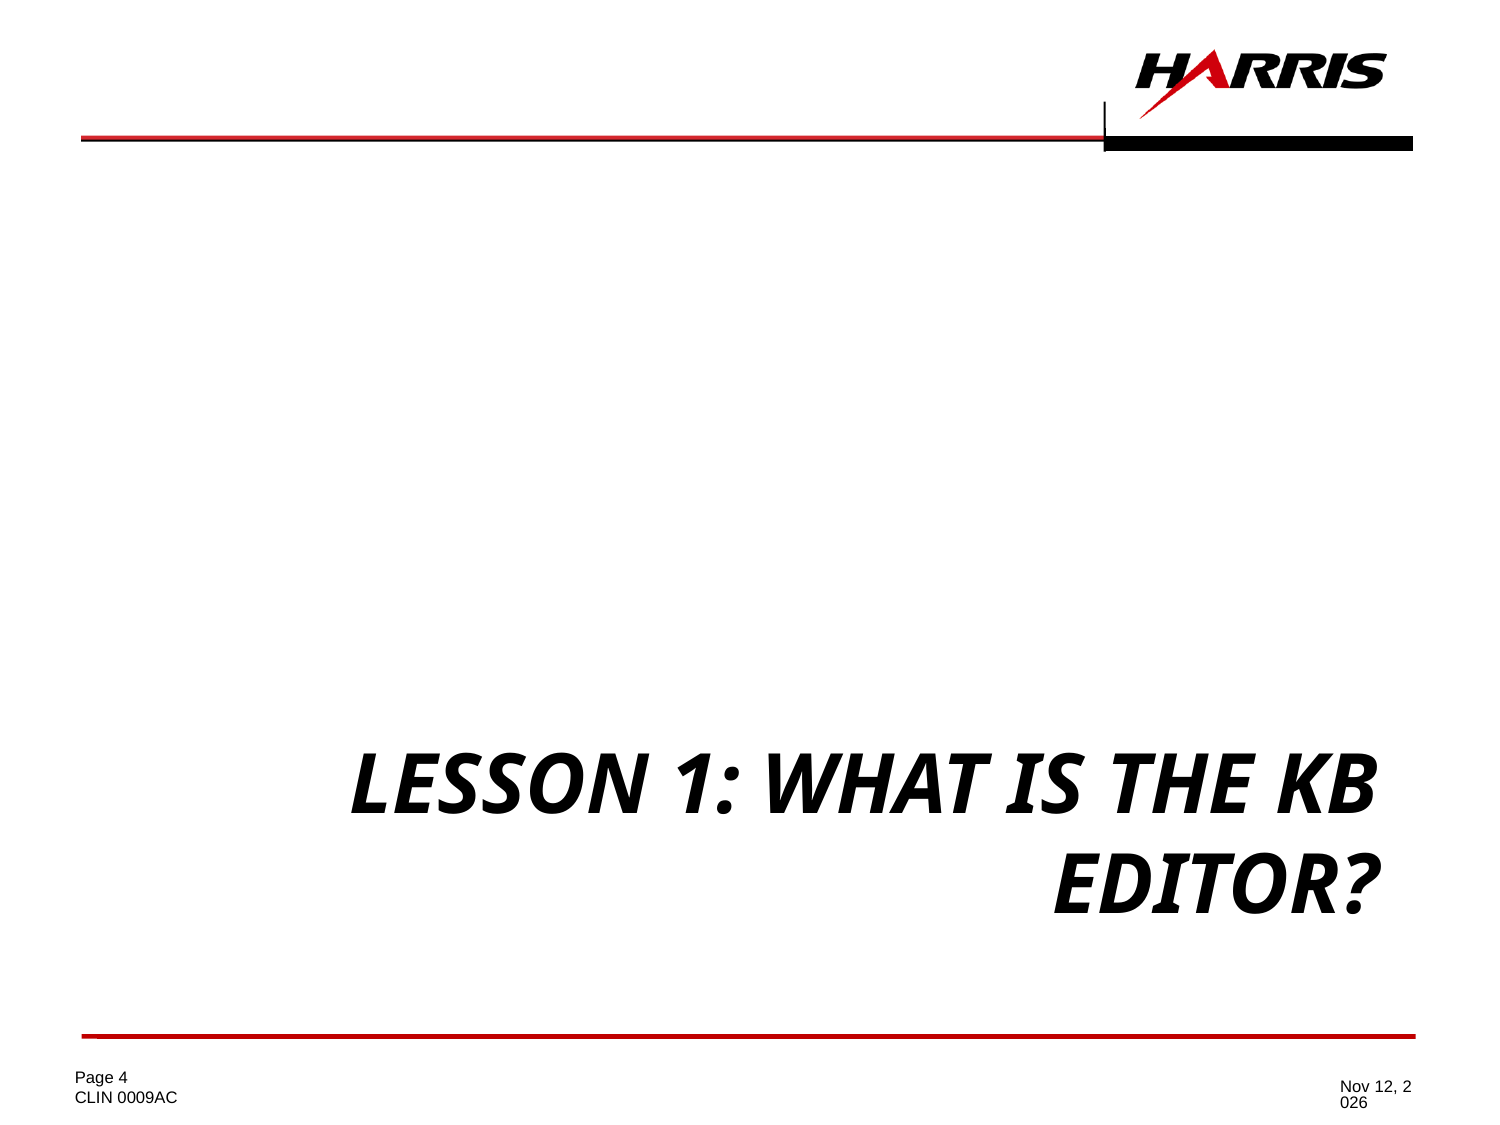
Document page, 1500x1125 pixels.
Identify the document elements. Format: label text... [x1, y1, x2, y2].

picture [1135, 49, 1387, 119]
slide_number 6-Oct-14 [1324, 1063, 1435, 1108]
title Lesson 1: What is the KB Editor? [118, 722, 1394, 947]
